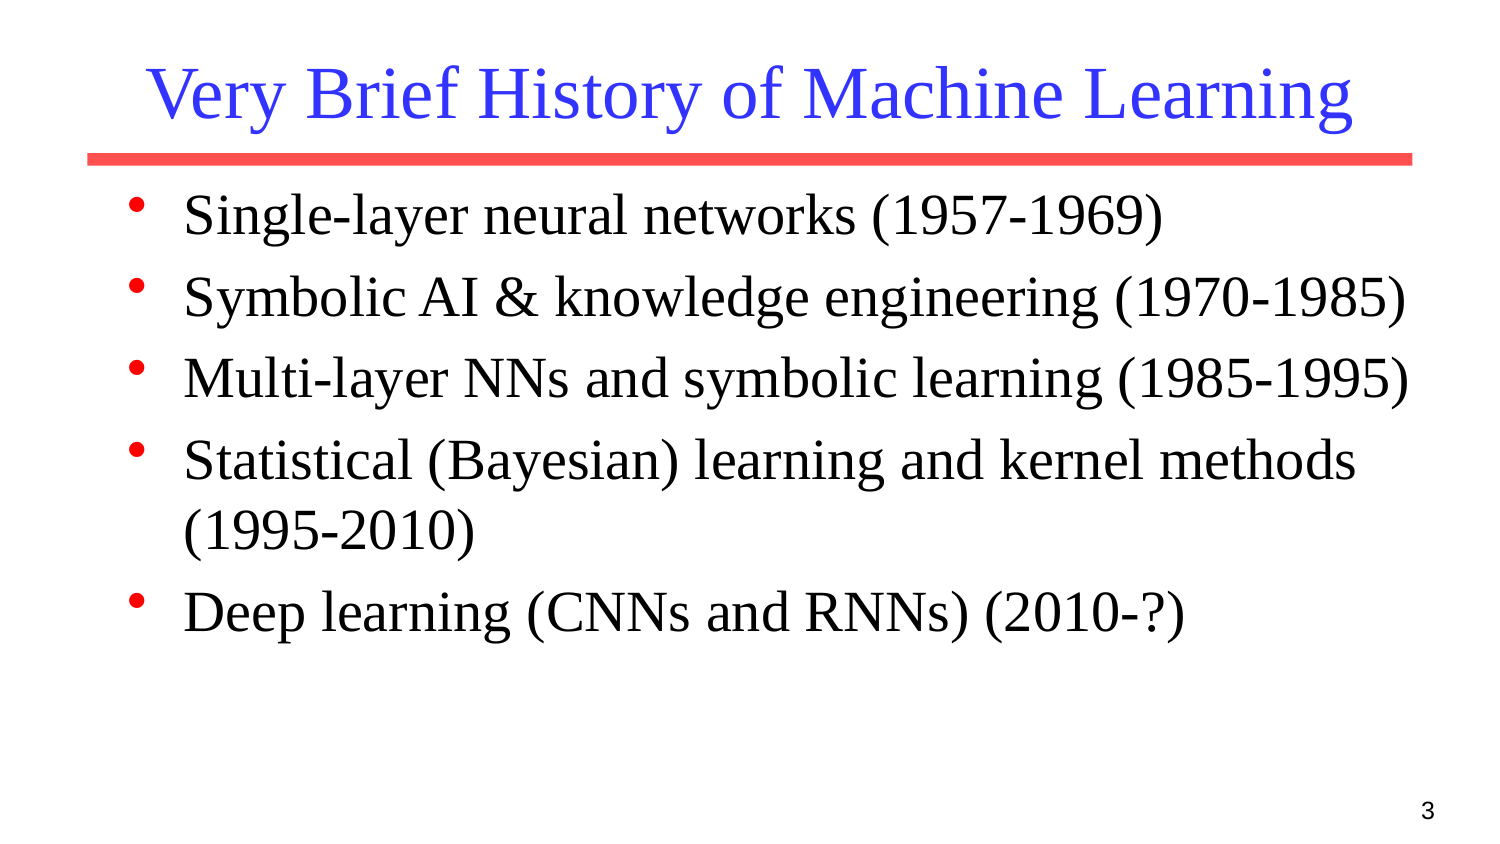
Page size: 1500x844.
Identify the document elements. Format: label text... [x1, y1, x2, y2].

list Single-layer neural networks (1957-1969) Symbolic AI & knowledge engineering (1970-1985) Multi-layer NNs and symbolic learning (1985-1995) Statistical (Bayesian) learning and kernel methods (1995-2010) Deep learning (CNNs and RNNs) (2010-?) [112, 168, 1438, 746]
title Very Brief History of Machine Learning [112, 27, 1388, 151]
slide_number 3 [1137, 787, 1451, 844]
